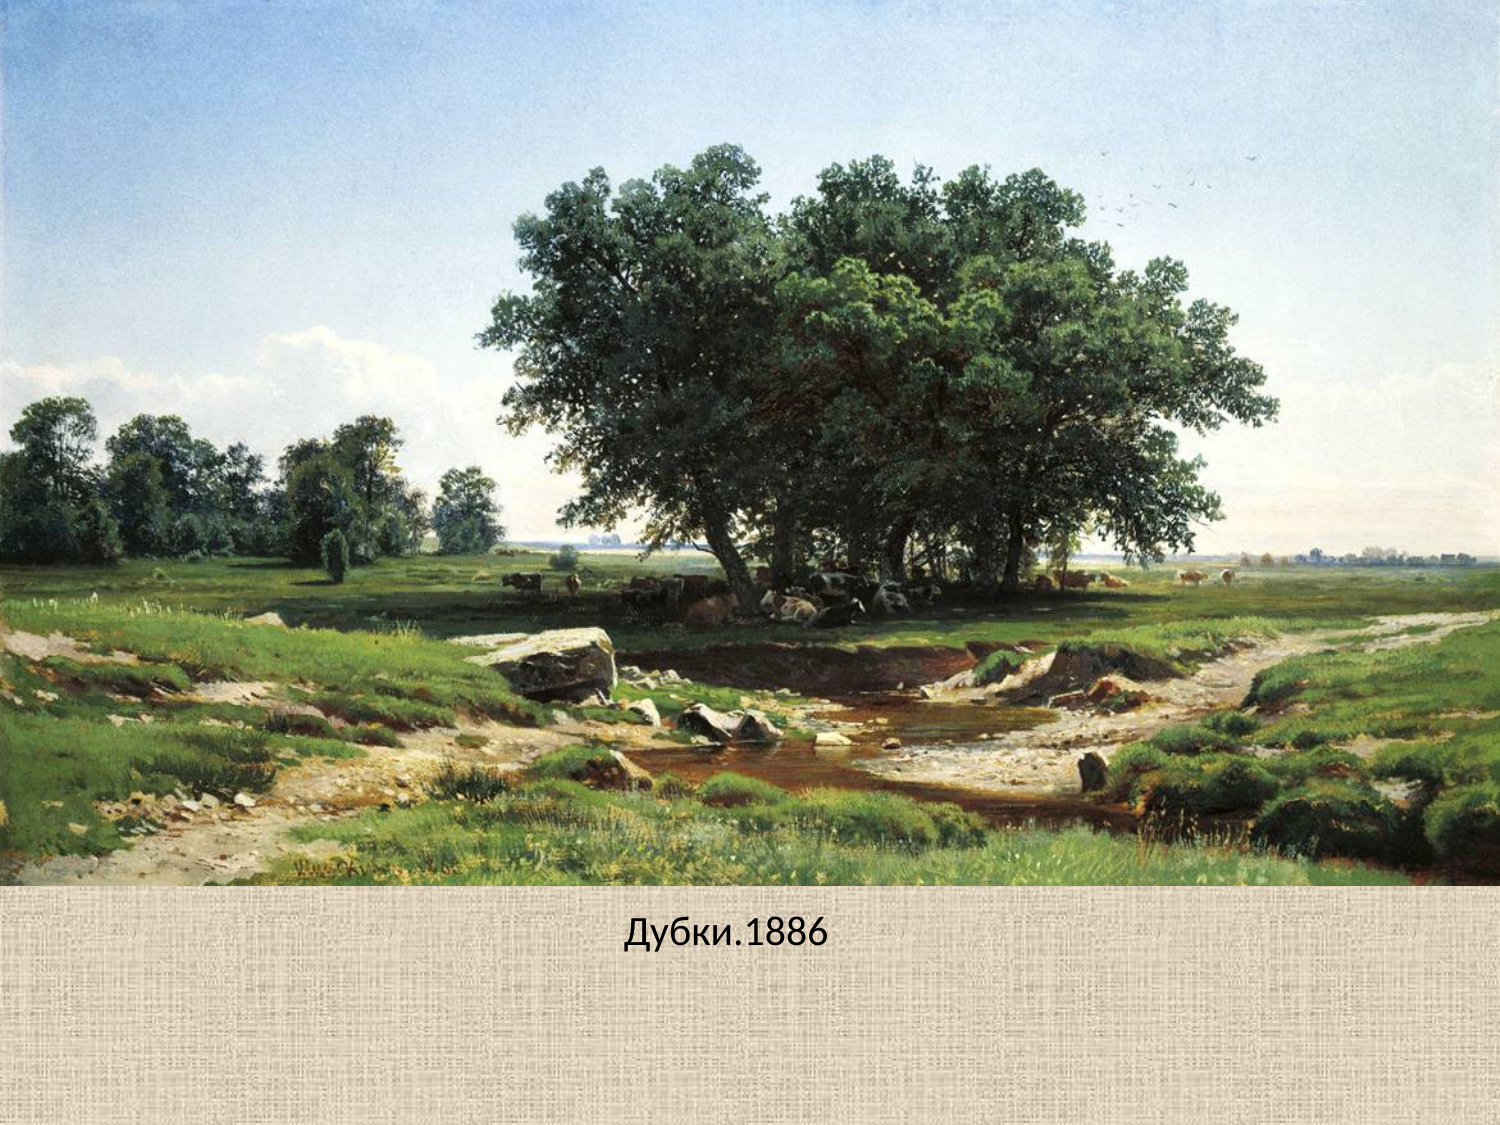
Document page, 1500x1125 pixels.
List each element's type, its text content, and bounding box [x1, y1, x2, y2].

text_box Дубки.1886 [382, 893, 1071, 978]
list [0, 0, 1500, 886]
picture [0, 886, 1500, 1125]
